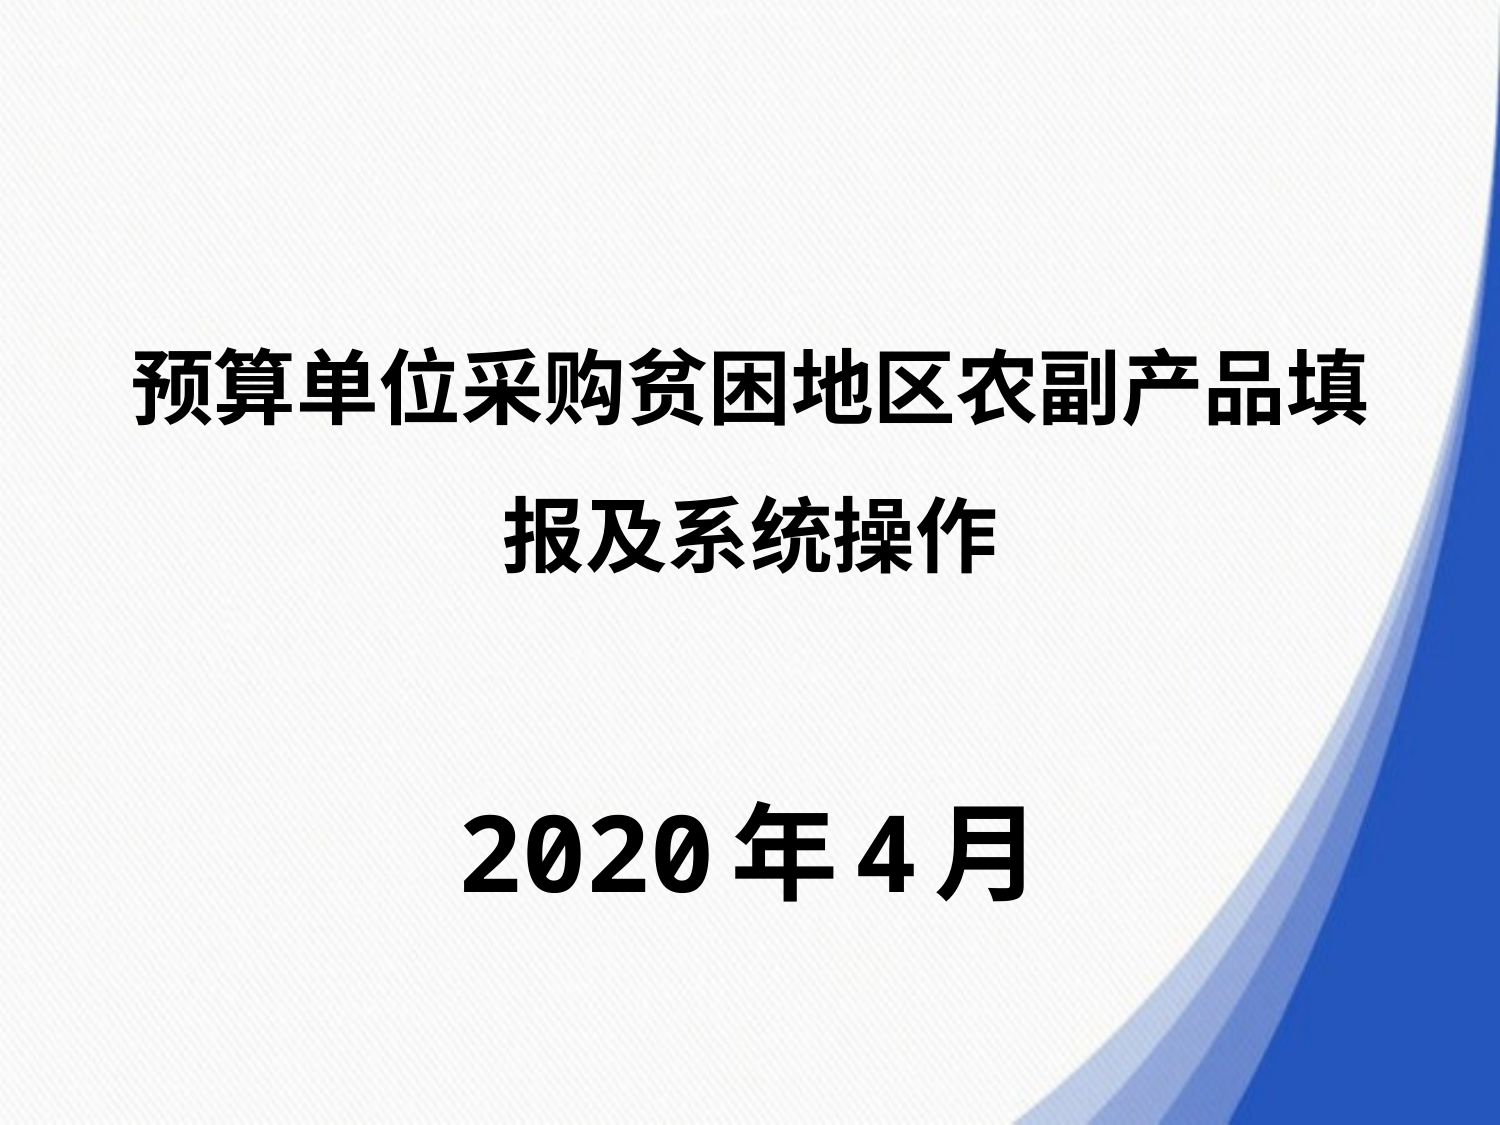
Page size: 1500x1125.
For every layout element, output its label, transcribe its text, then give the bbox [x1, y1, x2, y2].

subtitle 2020年4月 [225, 637, 1275, 925]
title 预算单位采购贫困地区农副产品填报及系统操作 [112, 278, 1388, 591]
picture [0, 0, 1500, 1125]
